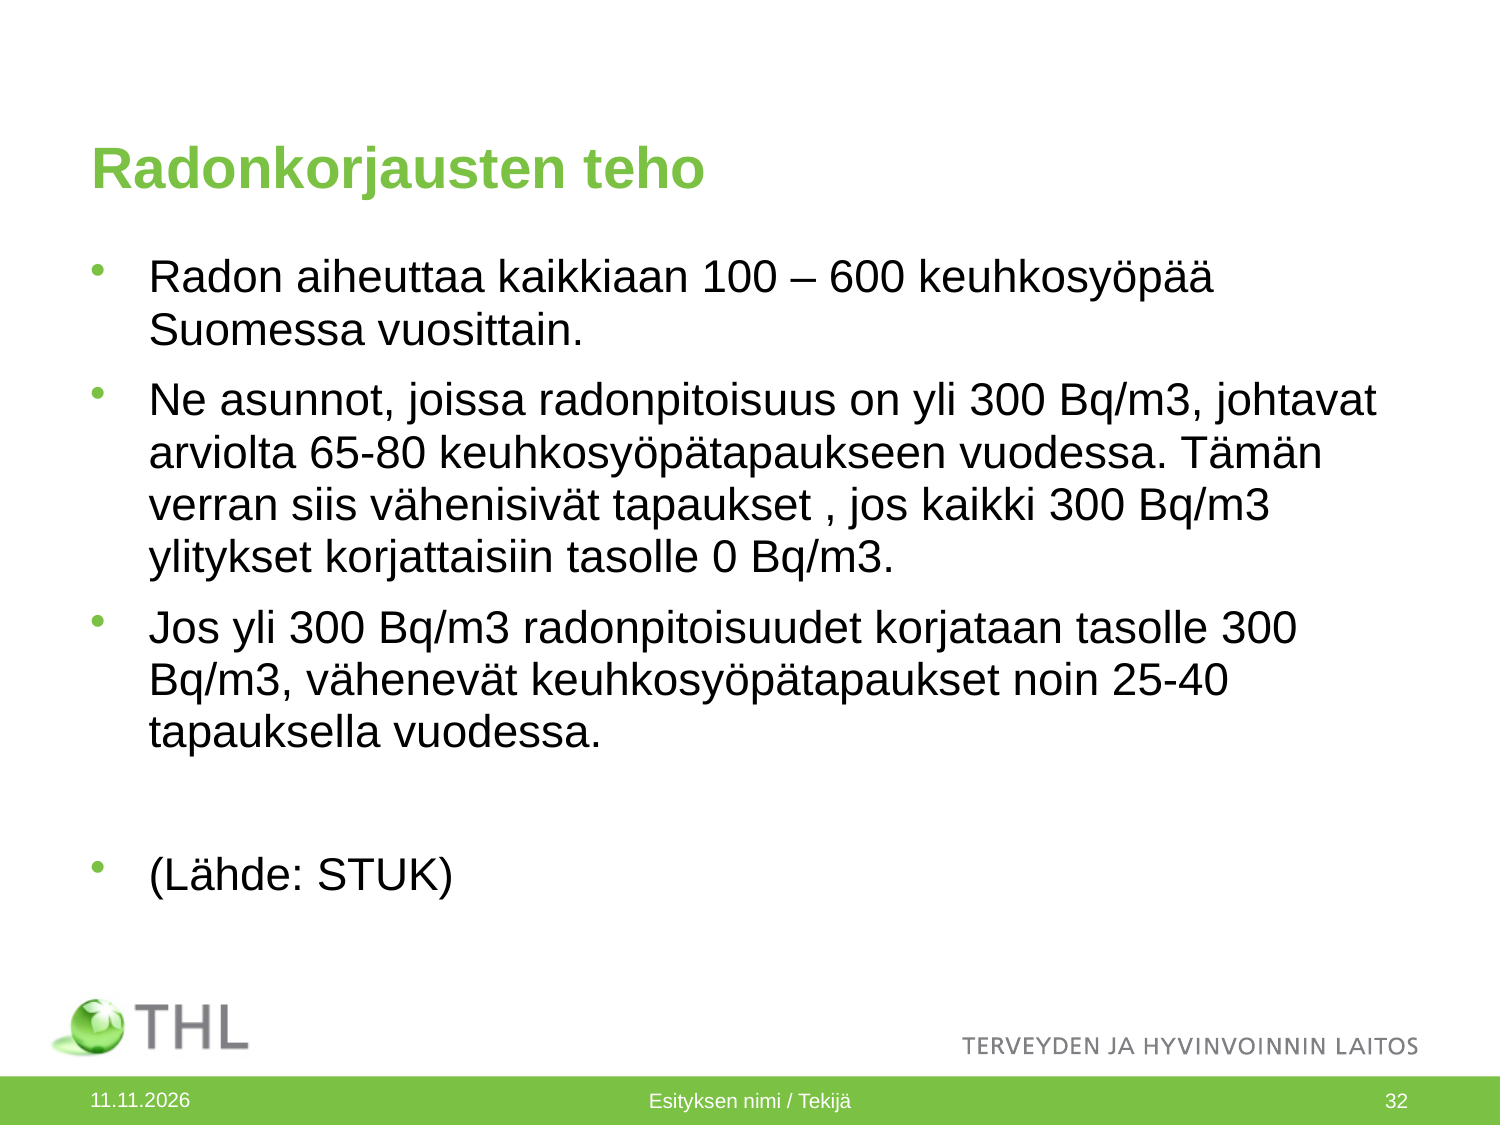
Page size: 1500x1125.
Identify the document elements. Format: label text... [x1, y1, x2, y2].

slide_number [74, 1080, 255, 1118]
slide_number 32 [1245, 1082, 1424, 1118]
title Radonkorjausten teho [76, 42, 1424, 209]
picture [24, 983, 275, 1067]
footer Esityksen nimi / Tekijä [253, 1082, 1245, 1118]
list Radon aiheuttaa kaikkiaan 100 – 600 keuhkosyöpää Suomessa vuosittain. Ne asunnot, joissa radonpitoisuus on yli 300 Bq/m3, johtavat arviolta 65-80 keuhkosyöpätapaukseen vuodessa. Tämän verran siis vähenisivät tapaukset , jos kaikki 300 Bq/m3 ylitykset korjattaisiin tasolle 0 Bq/m3. Jos yli 300 Bq/m3 radonpitoisuudet korjataan tasolle 300 Bq/m3, vähenevät keuhkosyöpätapaukset noin 25-40 tapauksella vuodessa. (Lähde: STUK) [74, 243, 1424, 965]
